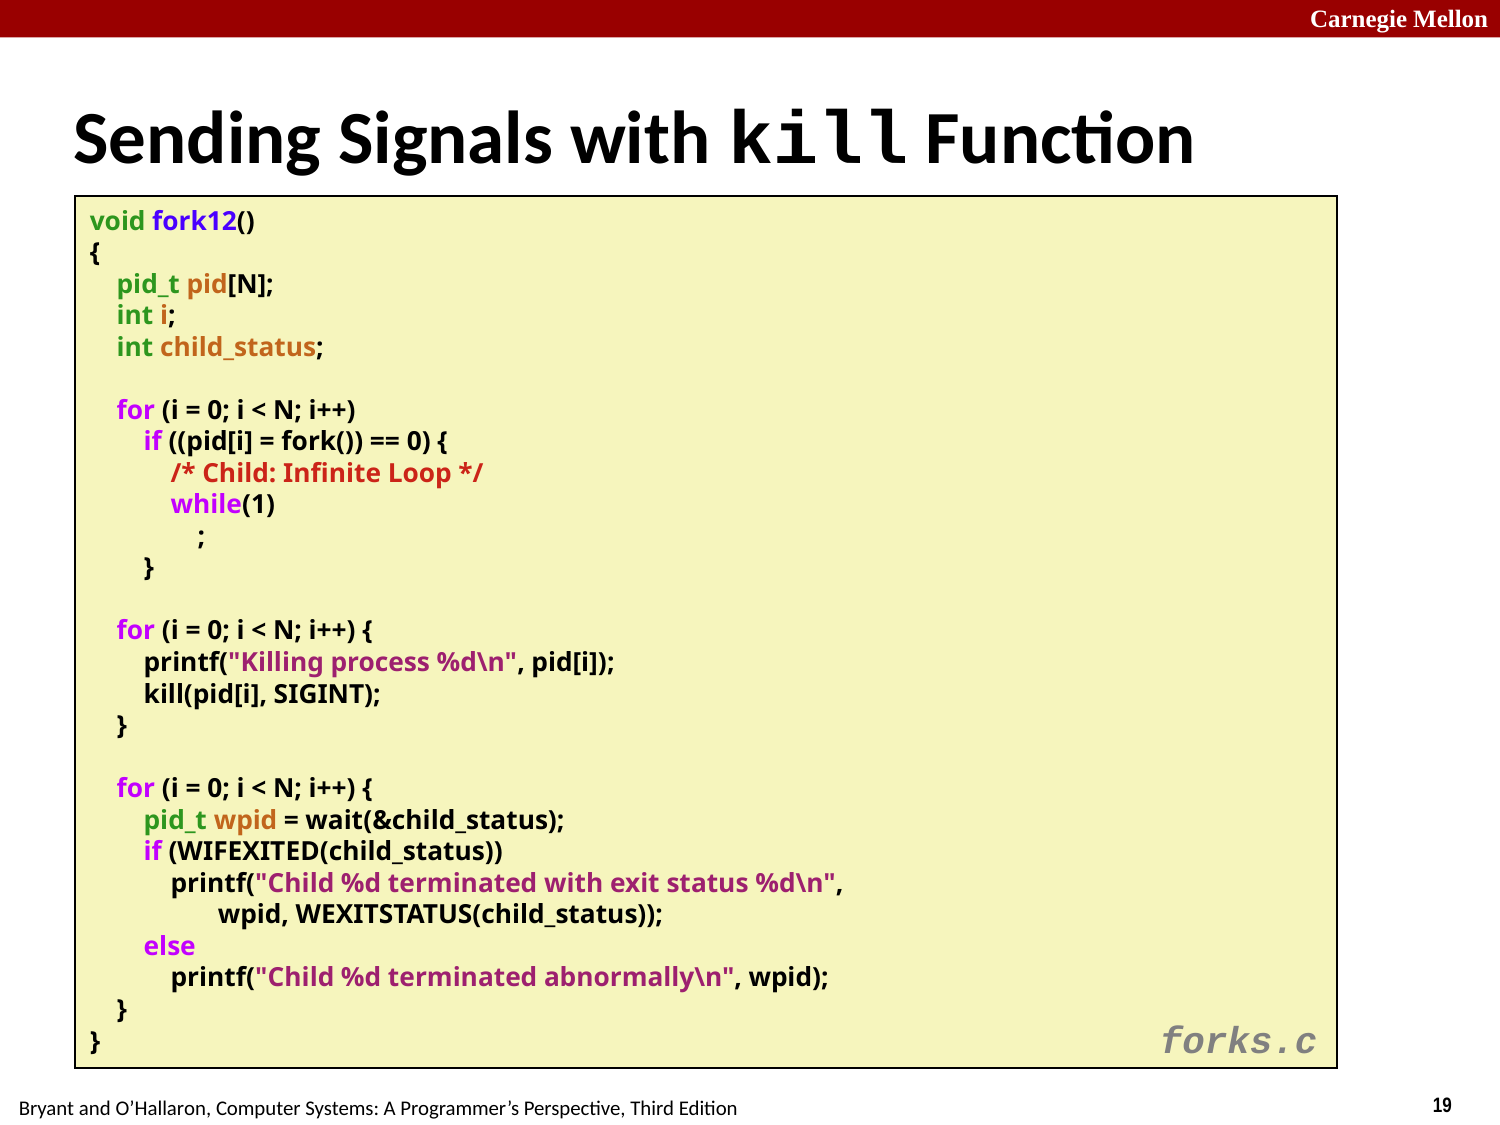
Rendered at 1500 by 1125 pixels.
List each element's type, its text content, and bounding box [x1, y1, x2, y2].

text_box void fork12() { pid_t pid[N]; int i; int child_status; for (i = 0; i < N; i++) if ((pid[i] = fork()) == 0) { /* Child: Infinite Loop */ while(1) ; } for (i = 0; i < N; i++) { printf("Killing process %d\n", pid[i]); kill(pid[i], SIGINT); } for (i = 0; i < N; i++) { pid_t wpid = wait(&child_status); if (WIFEXITED(child_status)) printf("Child %d terminated with exit status %d\n", wpid, WEXITSTATUS(child_status)); else printf("Child %d terminated abnormally\n", wpid); } } [74, 196, 1338, 1068]
text_box forks.c [1144, 1012, 1333, 1071]
title Sending Signals with kill Function [58, 71, 1305, 197]
